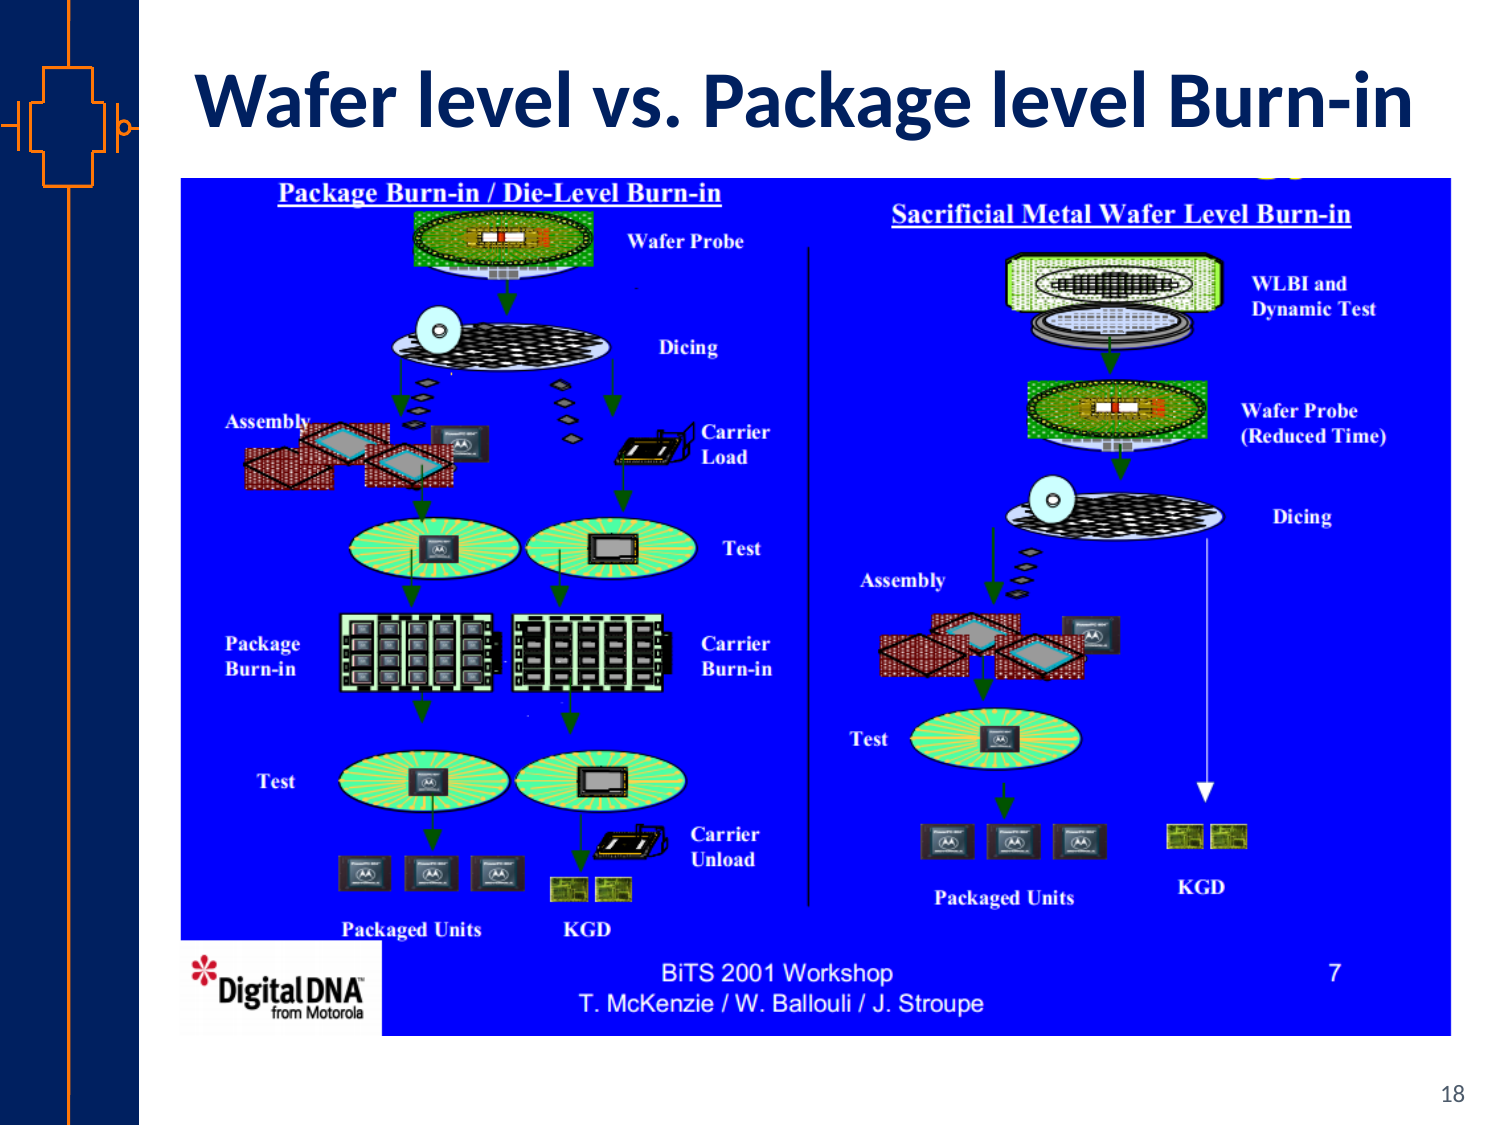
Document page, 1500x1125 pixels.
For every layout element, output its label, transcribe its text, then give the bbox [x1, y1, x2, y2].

title Wafer level vs. Package level Burn-in [179, 37, 1500, 152]
picture [179, 177, 1457, 1037]
slide_number 18 [1425, 1062, 1488, 1123]
